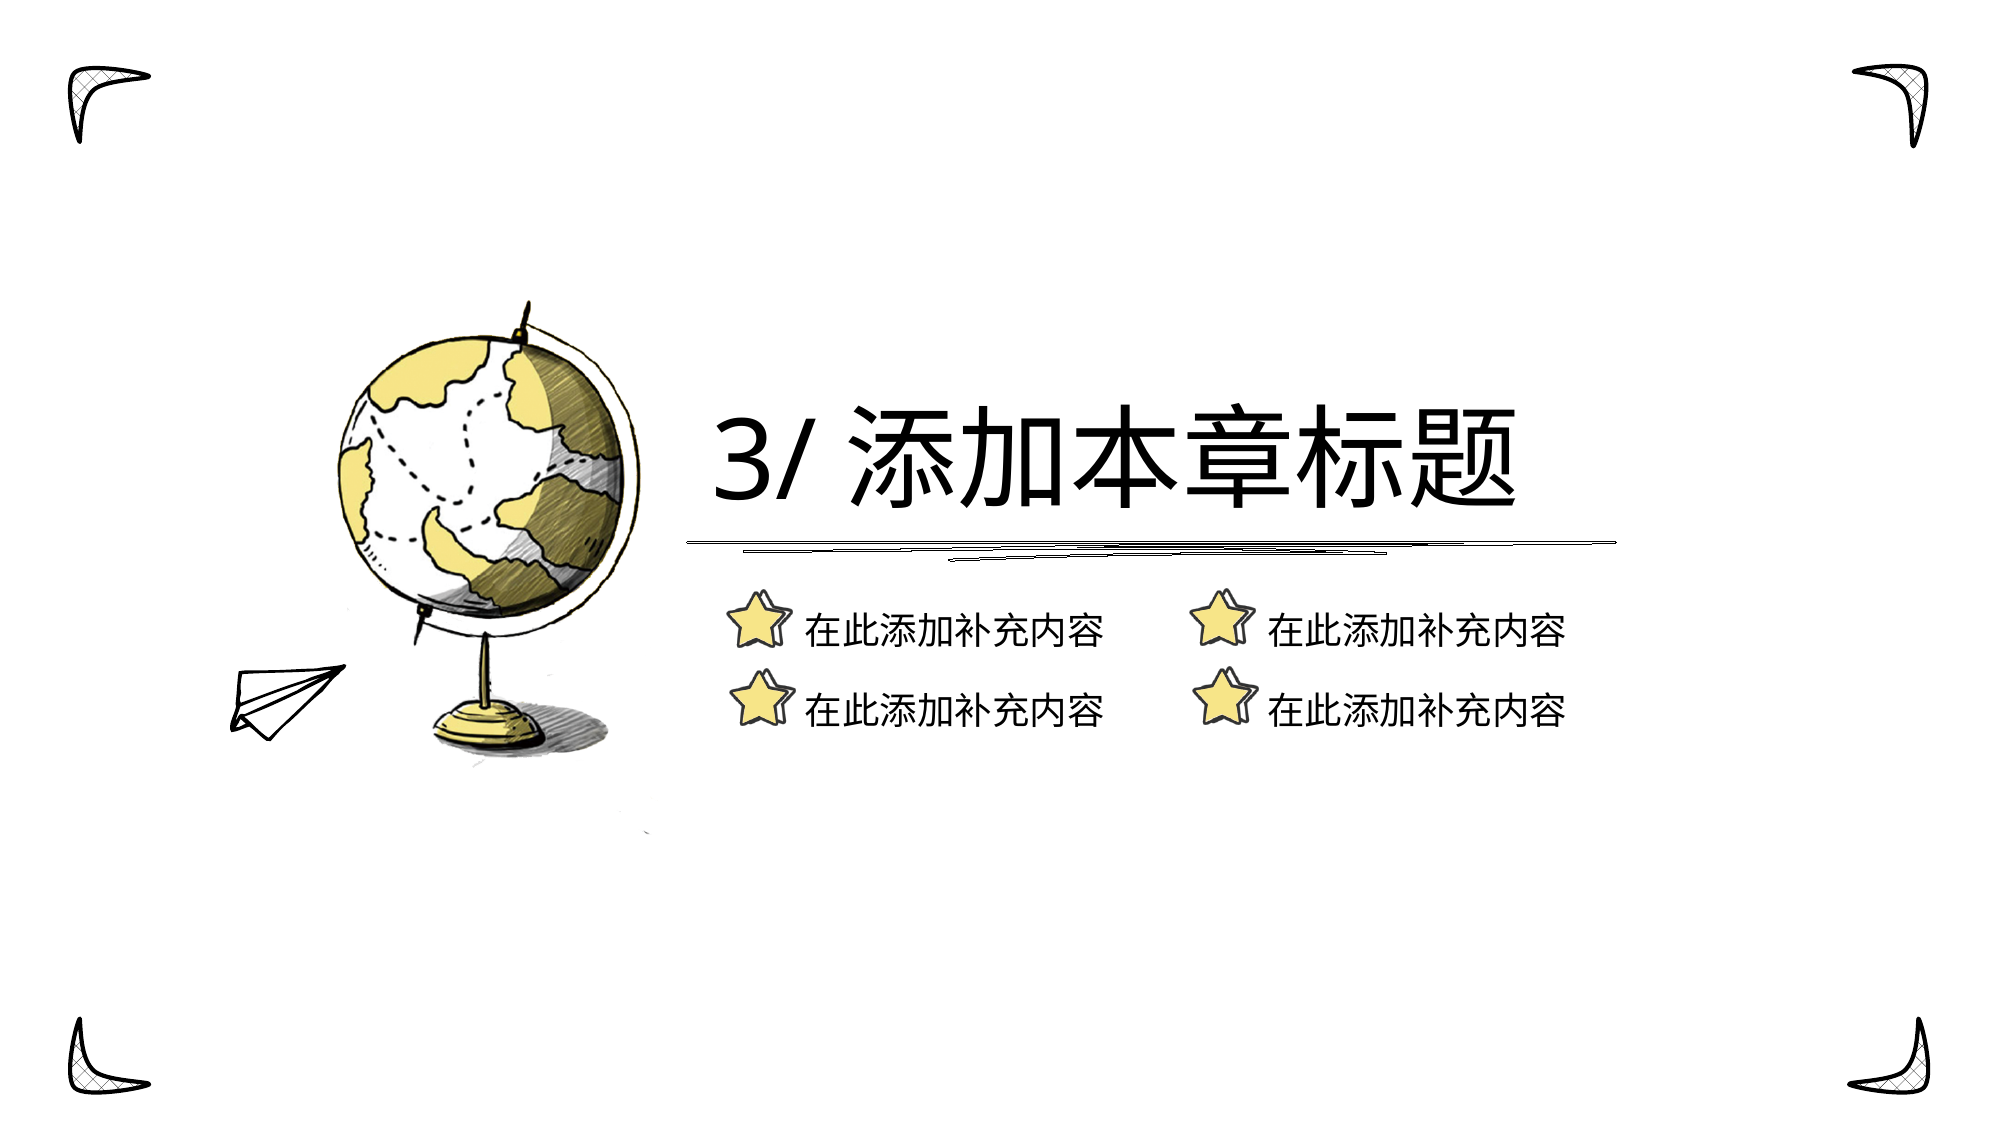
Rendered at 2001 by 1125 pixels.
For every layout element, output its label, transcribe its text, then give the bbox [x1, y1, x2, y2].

text_box 在此添加补充内容 [1252, 657, 1622, 740]
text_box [729, 668, 796, 726]
text_box [1848, 1017, 1930, 1094]
text_box [69, 1017, 151, 1094]
text_box 在此添加补充内容 [790, 657, 1160, 740]
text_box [1192, 666, 1259, 725]
text_box 在此添加补充内容 [790, 577, 1160, 657]
text_box [69, 66, 151, 143]
picture [139, 300, 759, 835]
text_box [726, 589, 793, 648]
text_box [759, 541, 1617, 562]
text_box 在此添加补充内容 [1252, 577, 1622, 657]
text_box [1189, 588, 1256, 646]
text_box [1852, 64, 1928, 148]
text_box 3/添加本章标题 [759, 379, 1600, 530]
